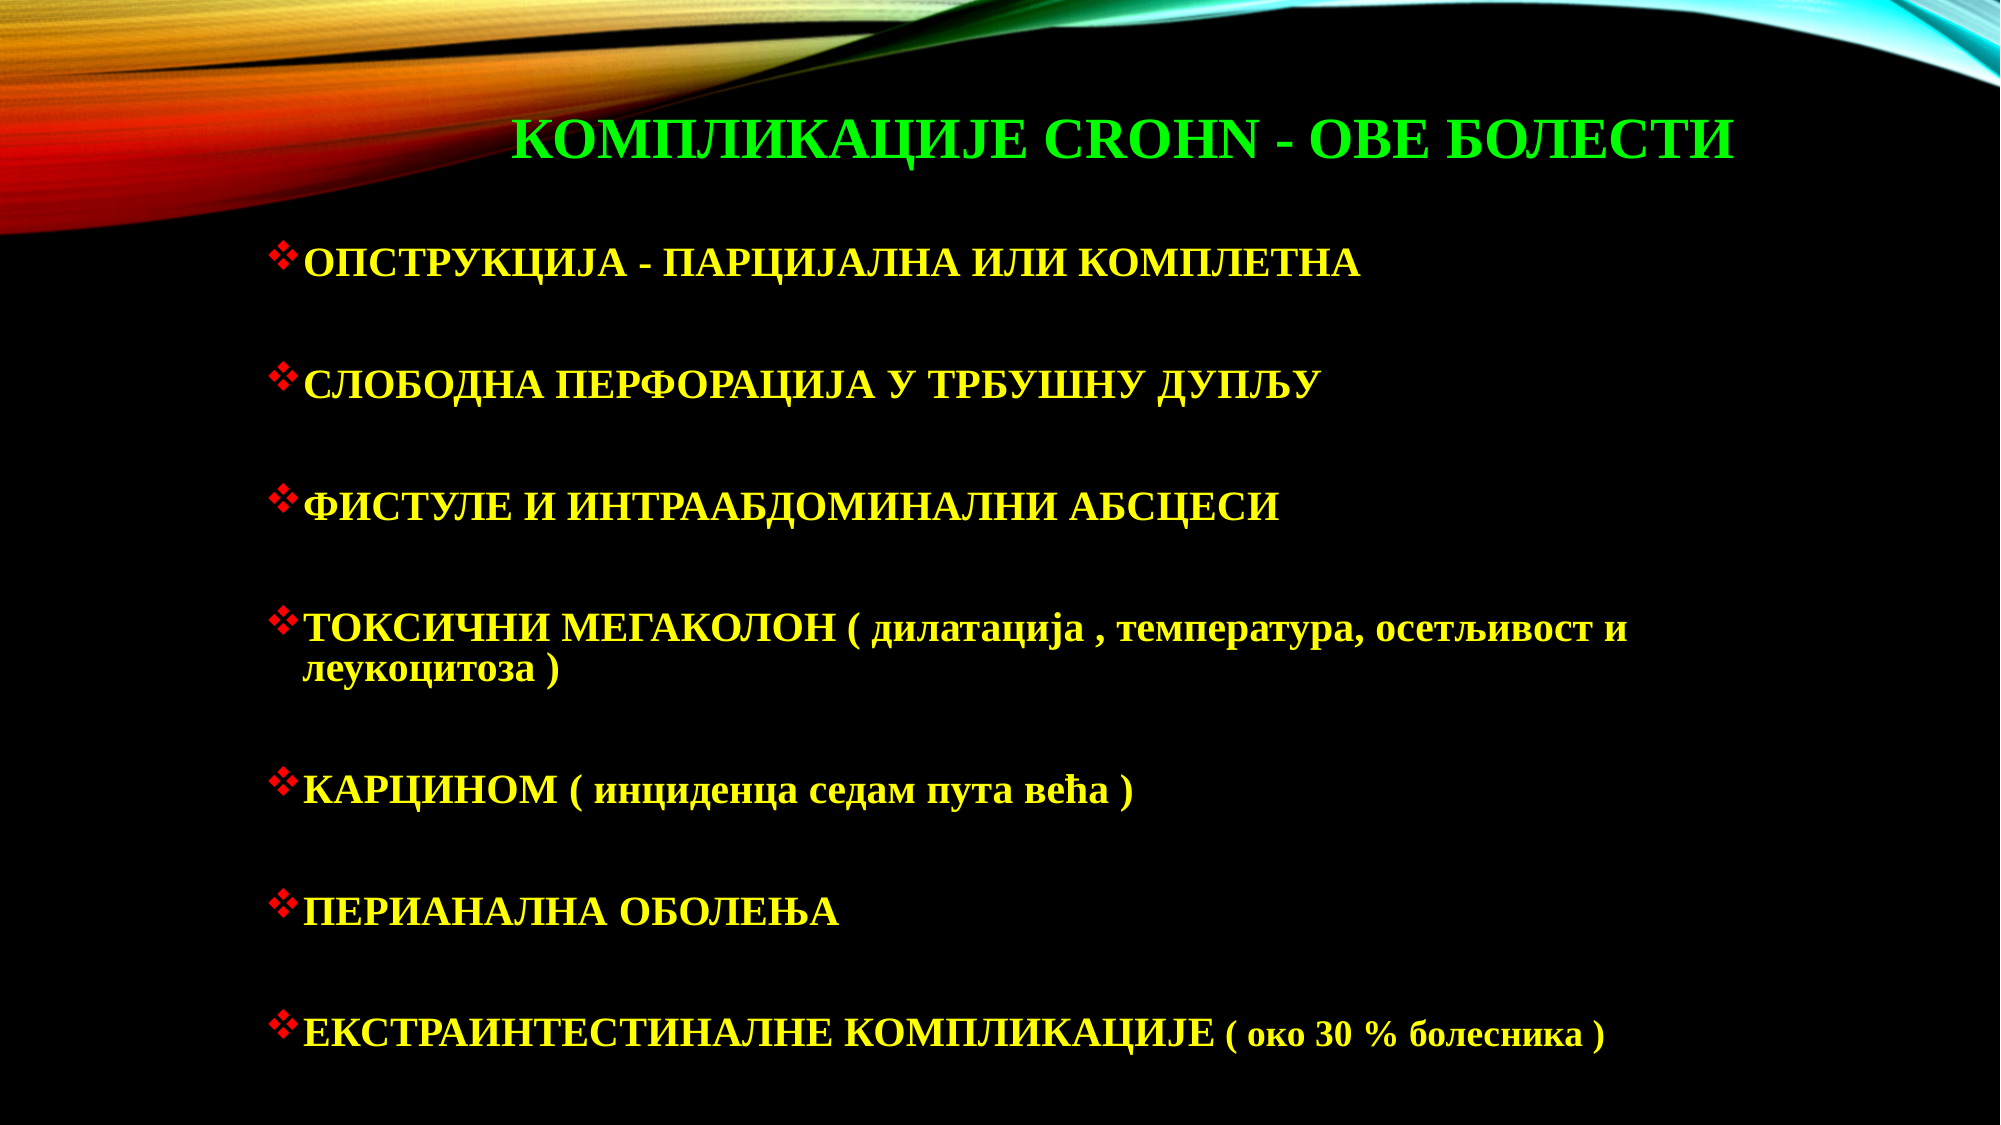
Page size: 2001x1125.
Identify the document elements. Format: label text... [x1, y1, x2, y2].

title КОМПЛИКАЦИЈЕ CROHN - ОВЕ БОЛЕСТИ [249, 45, 1750, 234]
picture [0, 0, 2000, 237]
list ОПСТРУКЦИЈА - ПАРЦИЈАЛНА ИЛИ КОМПЛЕТНА СЛОБОДНА ПЕРФОРАЦИЈА У ТРБУШНУ ДУПЉУ ФИСТУЛЕ И ИНТРААБДОМИНАЛНИ АБСЦЕСИ ТОКСИЧНИ МЕГАКОЛОН ( дилатација , температура, осетљивост и леукоцитоза ) КАРЦИНОМ ( инциденца седам пута већа ) ПЕРИАНАЛНА ОБОЛЕЊА ЕКСТРАИНТЕСТИНАЛНЕ КОМПЛИКАЦИЈЕ ( око 30 % болесника ) [249, 237, 1750, 1125]
